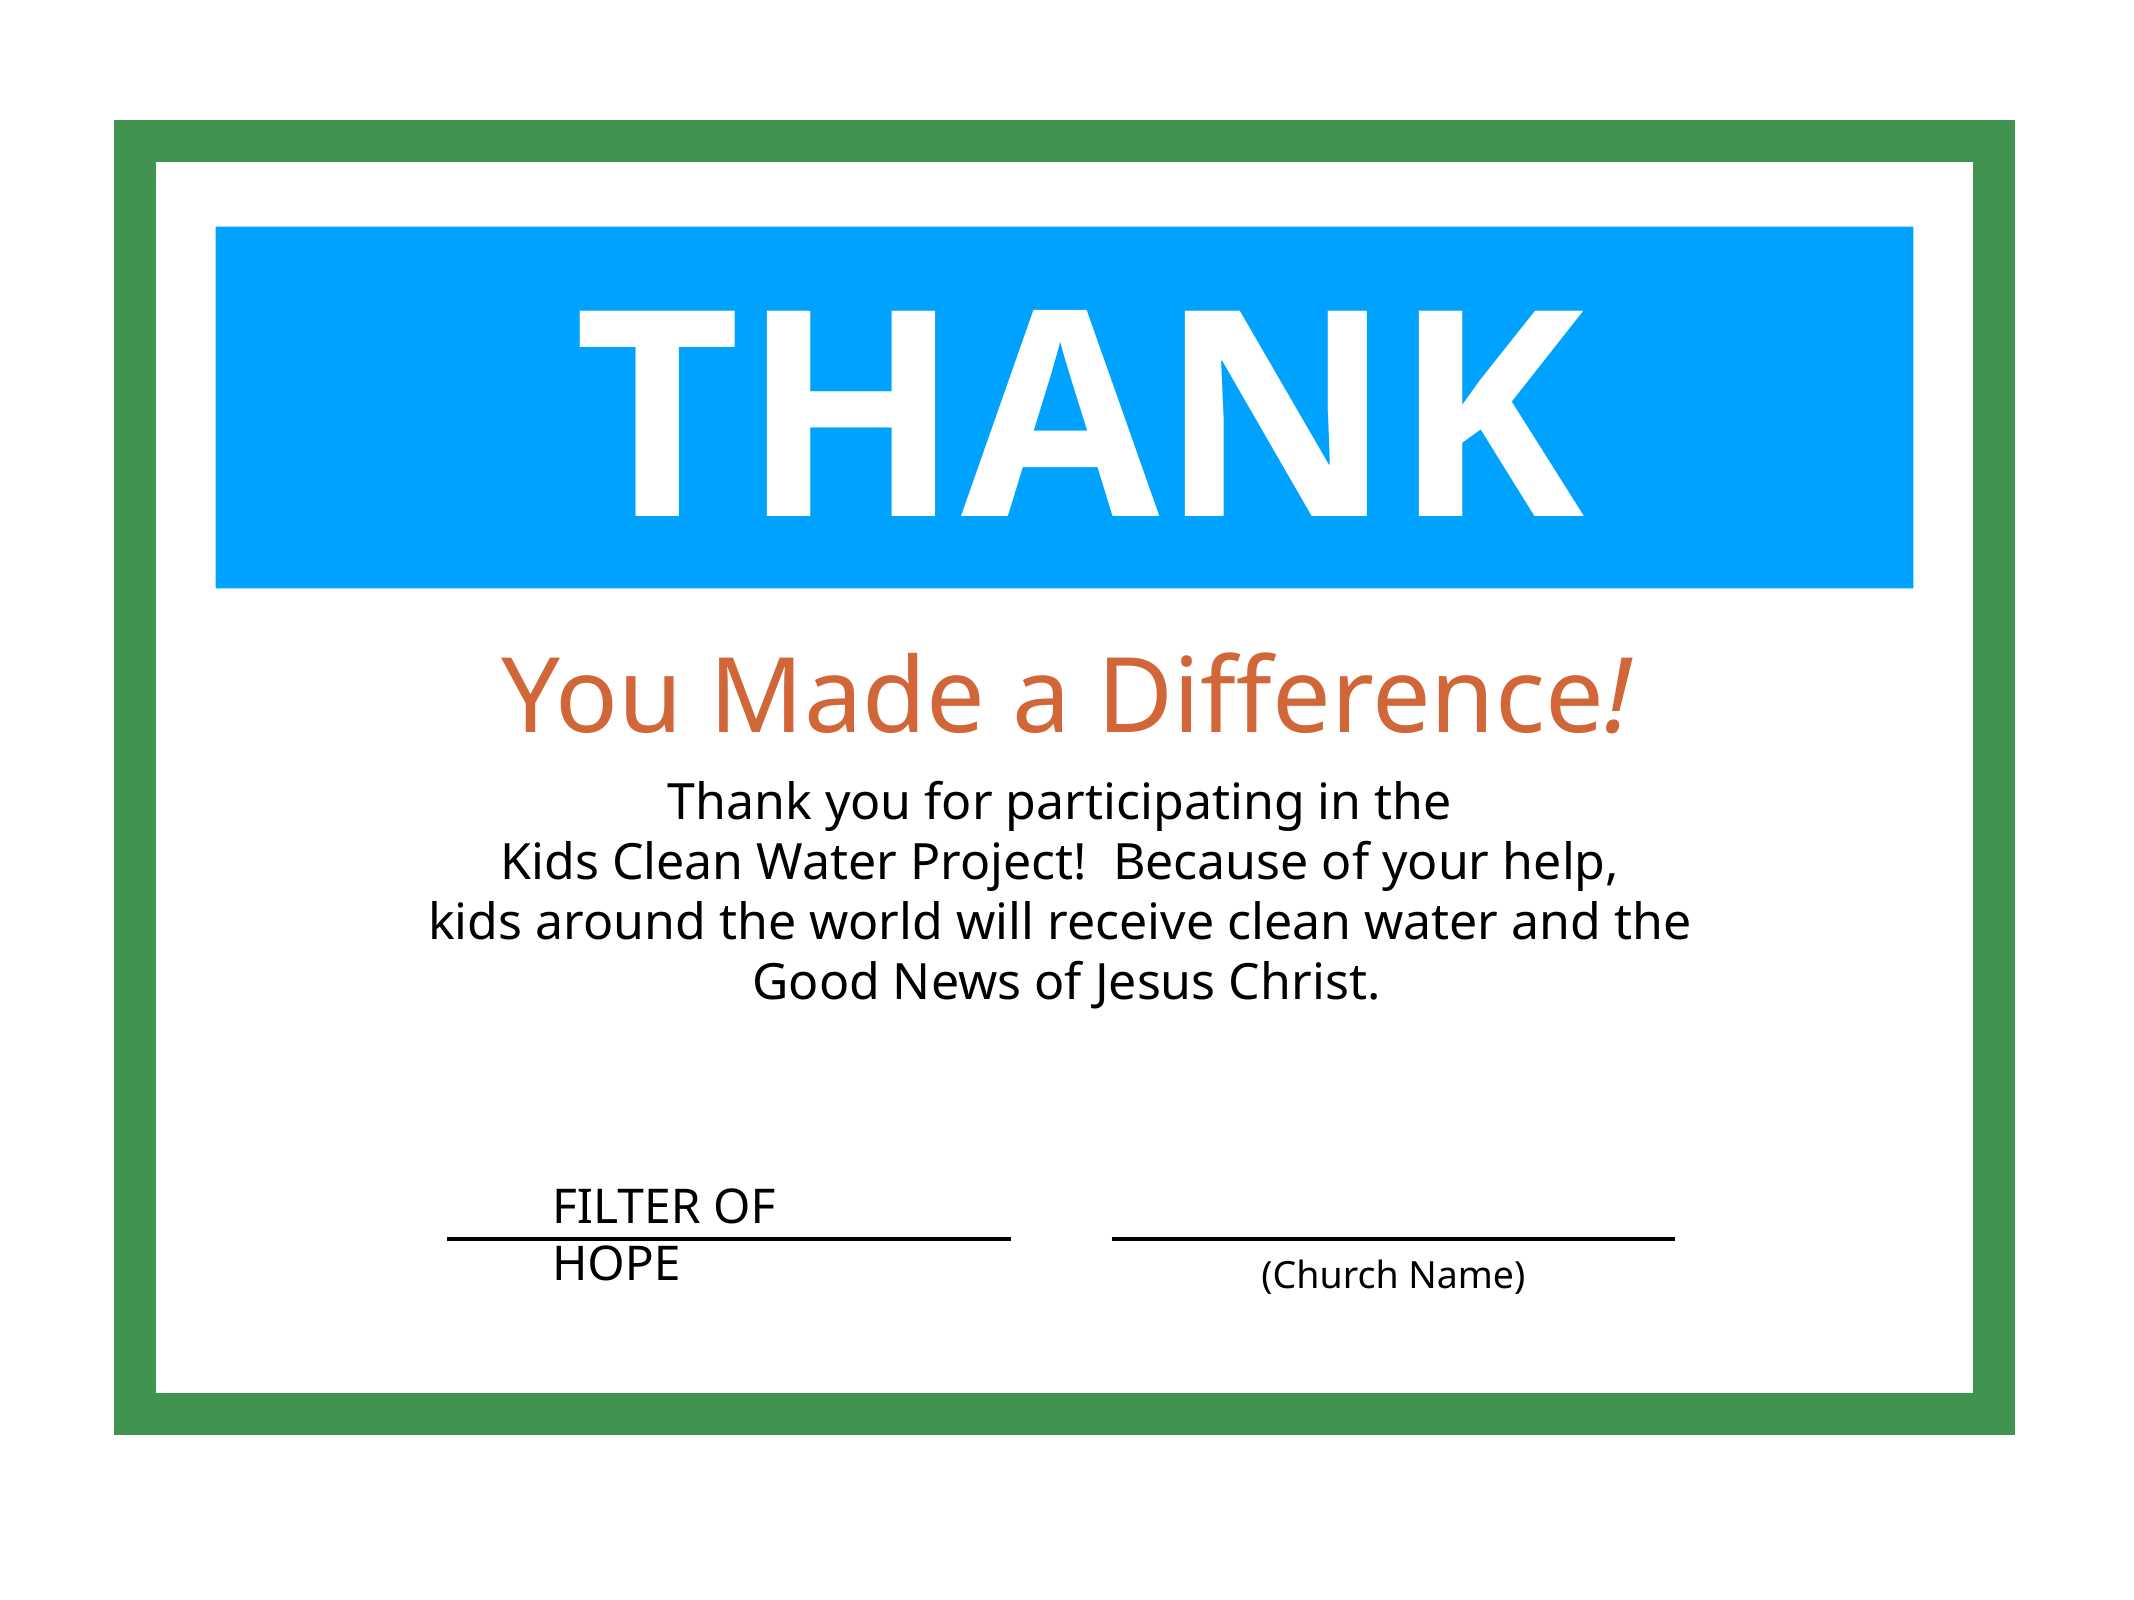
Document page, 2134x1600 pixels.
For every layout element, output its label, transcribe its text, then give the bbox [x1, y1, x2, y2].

text_box Thank you for participating in the Kids Clean Water Project! Because of your help, kids around the world will receive clean water and the Good News of Jesus Christ. [222, 761, 1911, 1048]
text_box [134, 141, 1995, 1414]
text_box [1897, 226, 1914, 589]
text_box [215, 226, 262, 589]
text_box You Made a Difference! [406, 620, 1727, 755]
text_box (Church Name) [1199, 1243, 1588, 1346]
text_box FILTER OF HOPE [543, 1167, 915, 1270]
text_box THANK YOU! [262, 220, 1897, 595]
